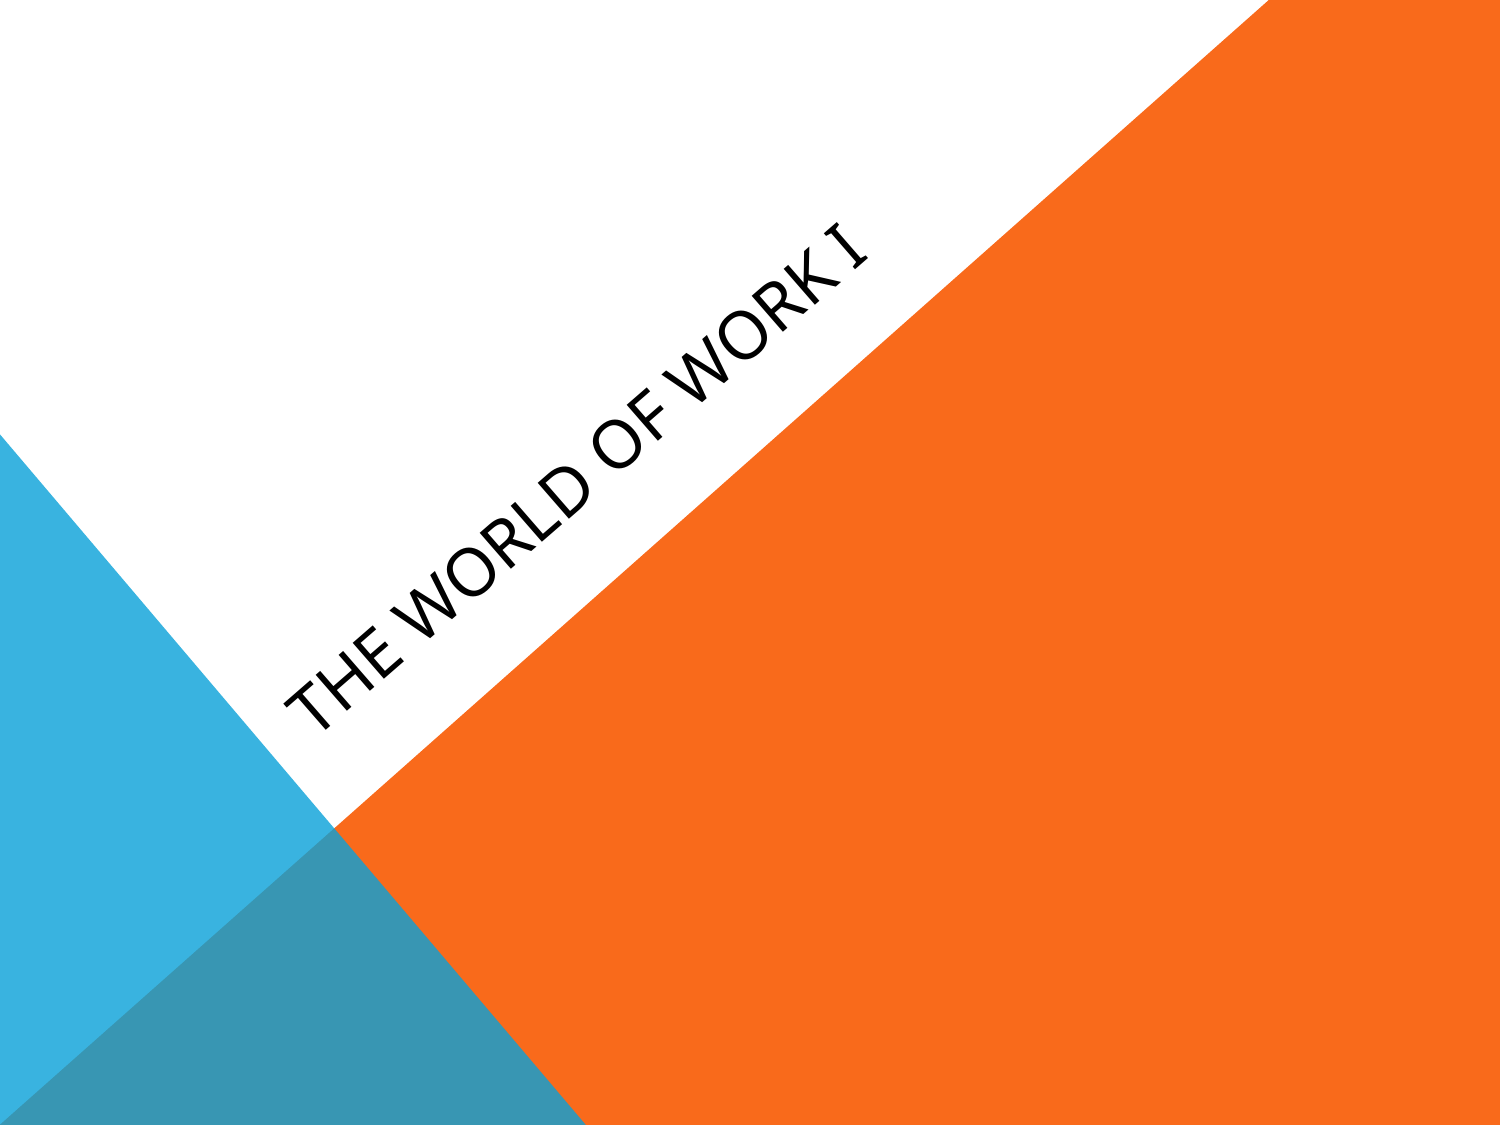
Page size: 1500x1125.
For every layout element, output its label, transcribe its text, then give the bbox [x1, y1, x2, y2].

title The world of work I [183, 3, 1013, 762]
